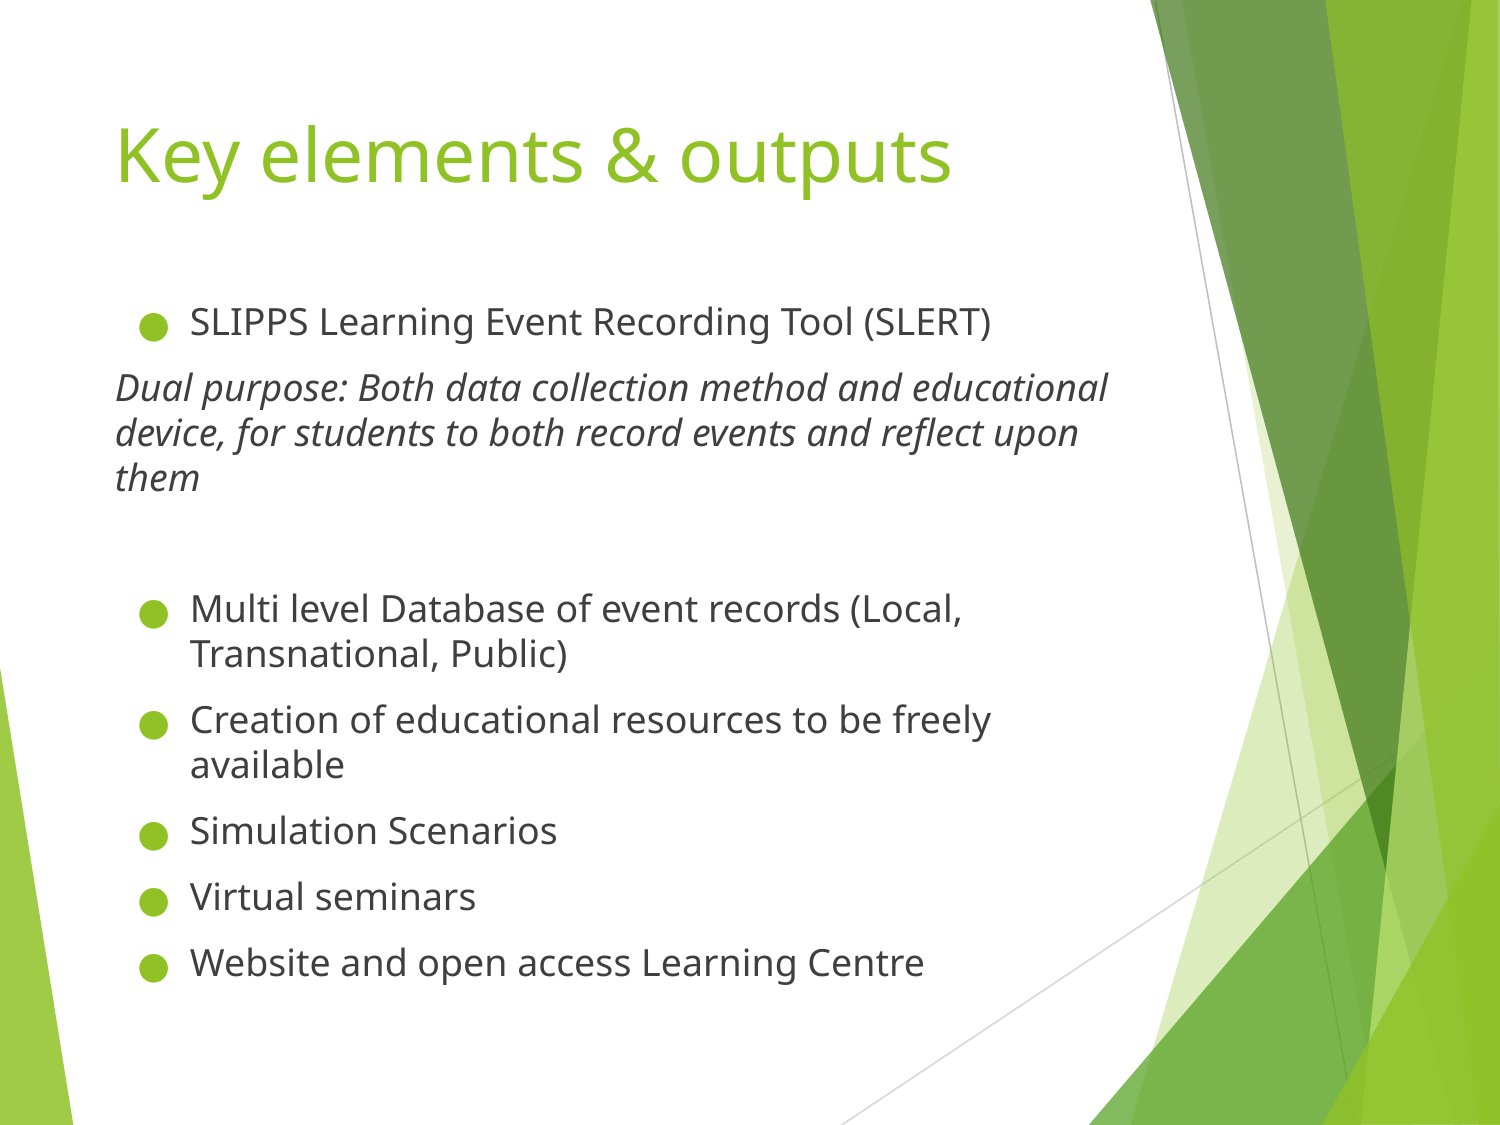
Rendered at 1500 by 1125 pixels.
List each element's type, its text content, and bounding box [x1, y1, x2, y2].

title Key elements & outputs [99, 99, 1142, 290]
list SLIPPS Learning Event Recording Tool (SLERT) Dual purpose: Both data collection method and educational device, for students to both record events and reflect upon them Multi level Database of event records (Local, Transnational, Public) Creation of educational resources to be freely available Simulation Scenarios Virtual seminars Website and open access Learning Centre [99, 290, 1142, 927]
